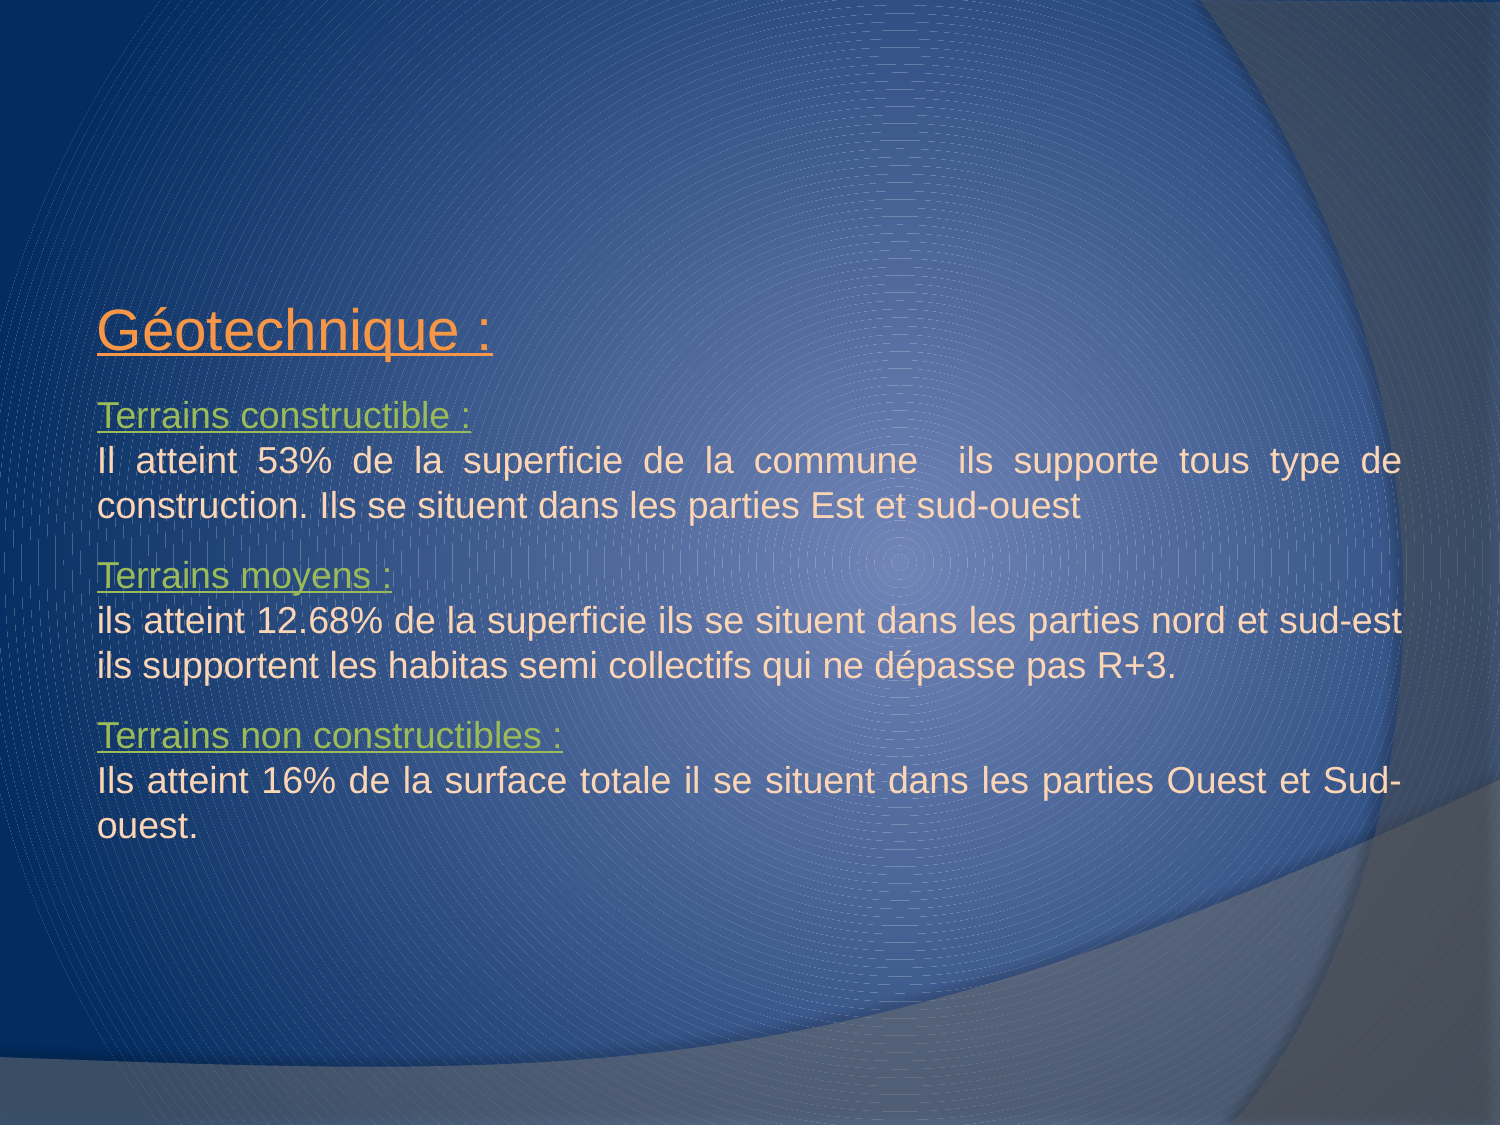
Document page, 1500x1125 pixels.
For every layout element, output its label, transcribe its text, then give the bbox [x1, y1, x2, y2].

text_box Géotechnique : Terrains constructible : Il atteint 53% de la superficie de la commune ils supporte tous type de construction. Ils se situent dans les parties Est et sud-ouest Terrains moyens : ils atteint 12.68% de la superficie ils se situent dans les parties nord et sud-est ils supportent les habitas semi collectifs qui ne dépasse pas R+3. Terrains non constructibles : Ils atteint 16% de la surface totale il se situent dans les parties Ouest et Sud-ouest. [81, 284, 1418, 854]
